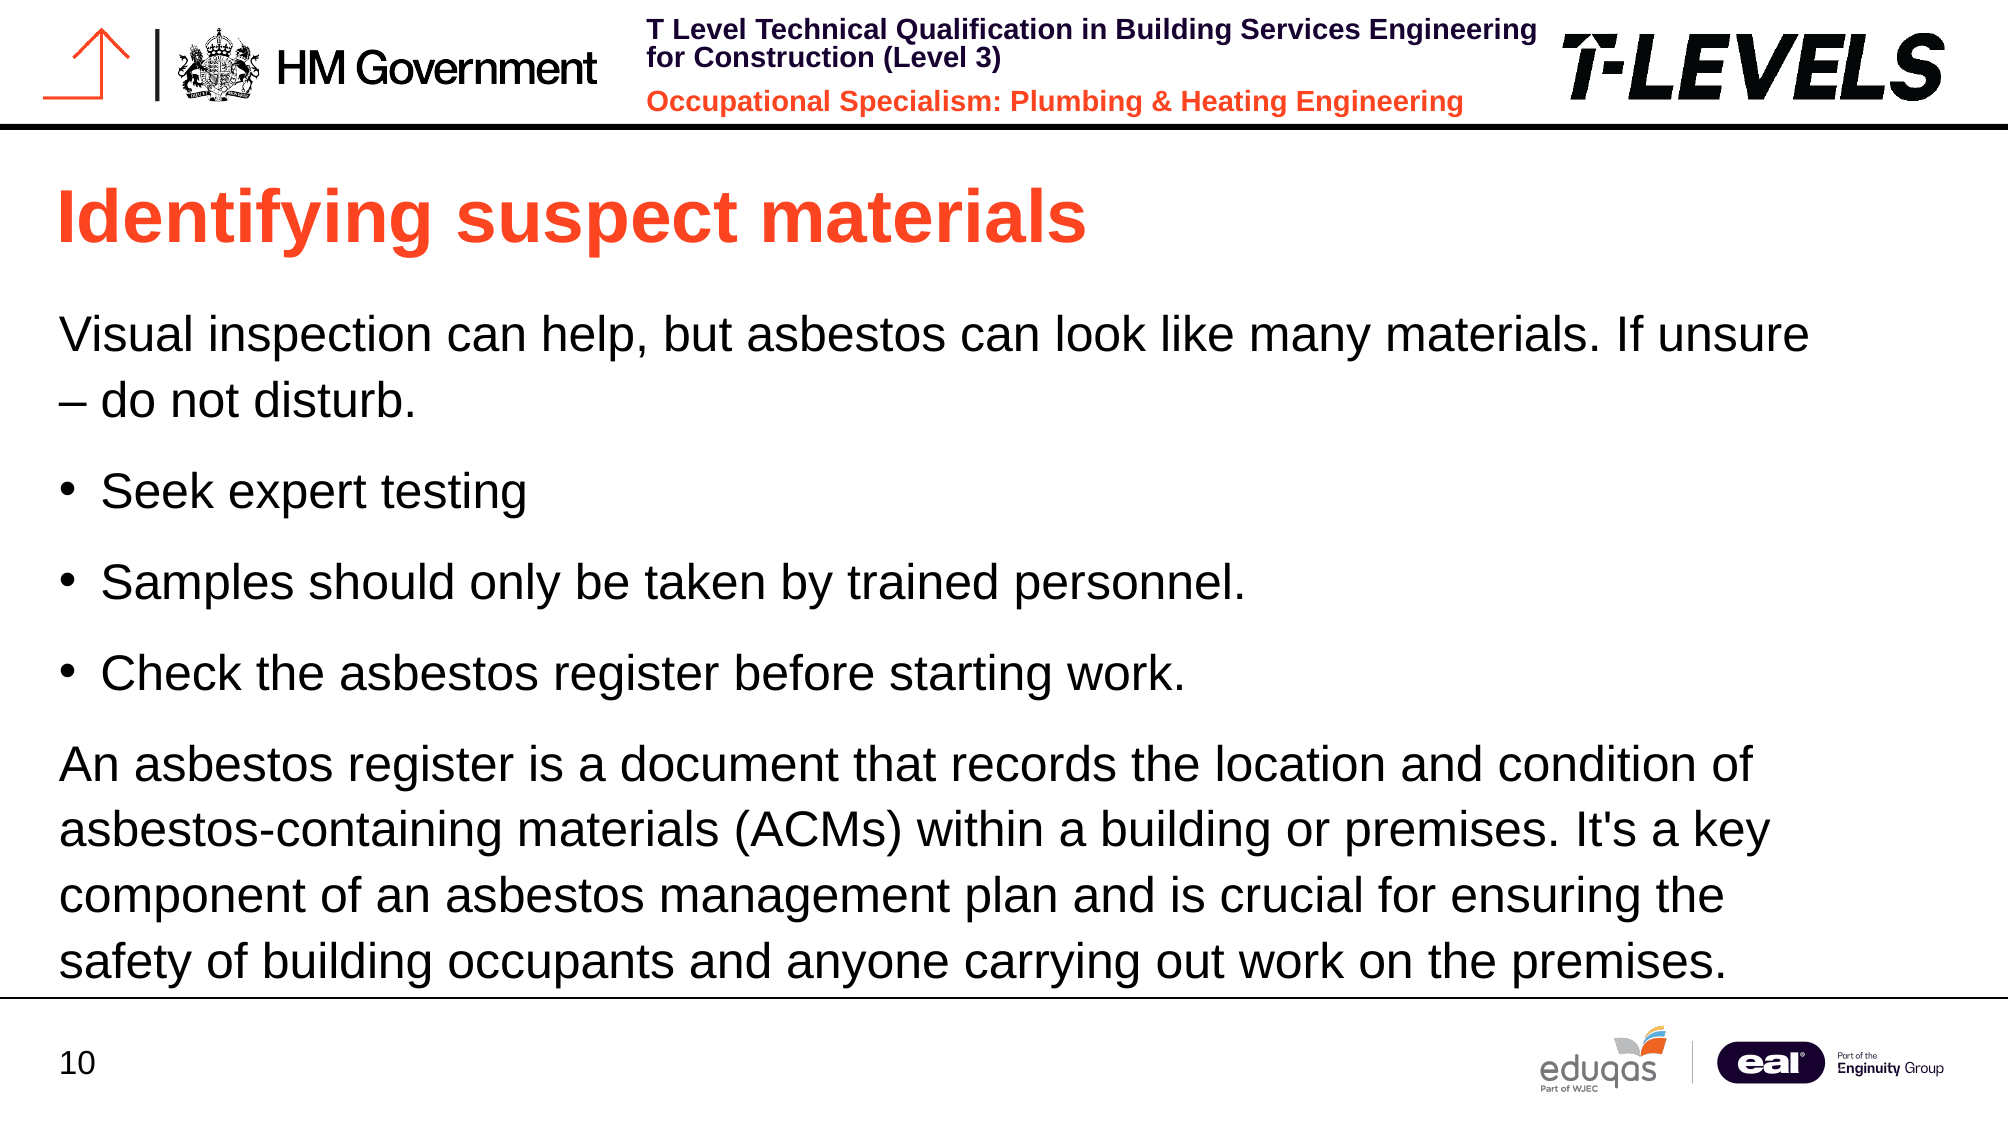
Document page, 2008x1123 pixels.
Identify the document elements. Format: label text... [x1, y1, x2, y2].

picture [38, 27, 136, 100]
list Visual inspection can help, but asbestos can look like many materials. If unsure – do not disturb. Seek expert testing Samples should only be taken by trained personnel. Check the asbestos register before starting work. An asbestos register is a document that records the location and condition of asbestos-containing materials (ACMs) within a building or premises. It's a key component of an asbestos management plan and is crucial for ensuring the safety of building occupants and anyone carrying out work on the premises. [59, 295, 1831, 975]
picture [1535, 1021, 1949, 1097]
picture [1543, 25, 1964, 108]
title Identifying suspect materials [41, 111, 1949, 314]
picture [155, 28, 597, 102]
